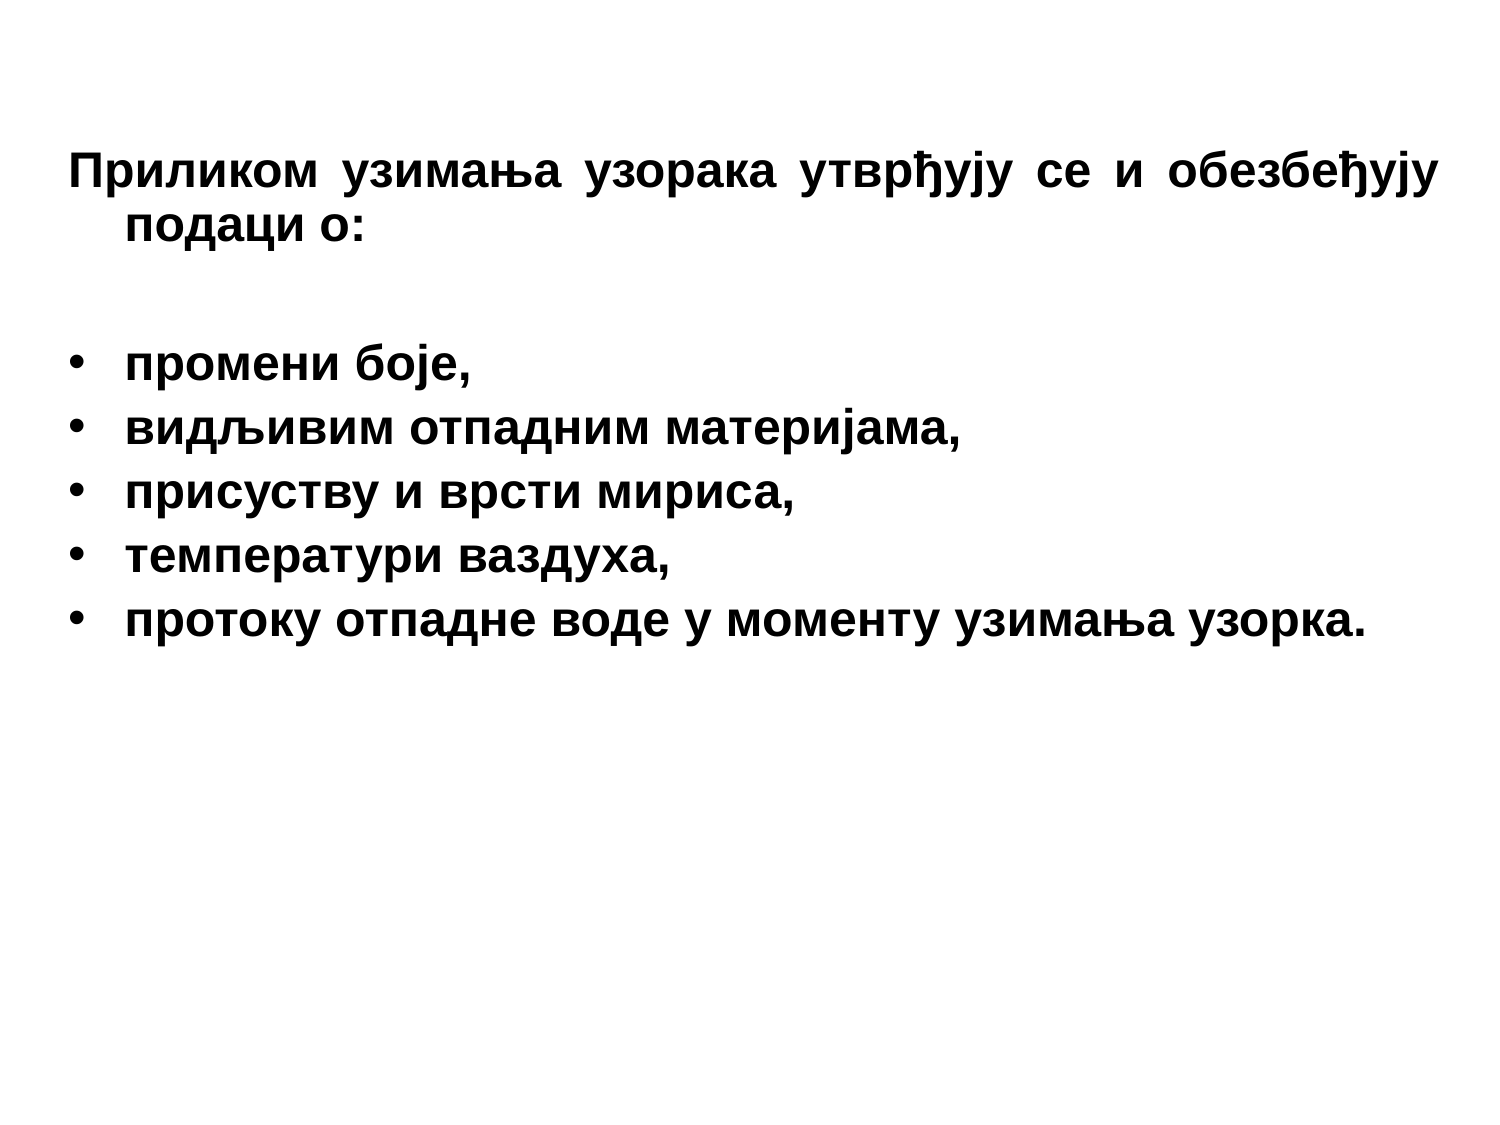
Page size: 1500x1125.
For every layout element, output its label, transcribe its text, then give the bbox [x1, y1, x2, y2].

list Приликом узимања узорака утврђују се и обезбеђују подаци о: промени боје, видљивим отпадним материјама, присуству и врсти мириса, температури ваздуха, протоку отпадне воде у моменту узимања узорка. [52, 136, 1455, 1001]
